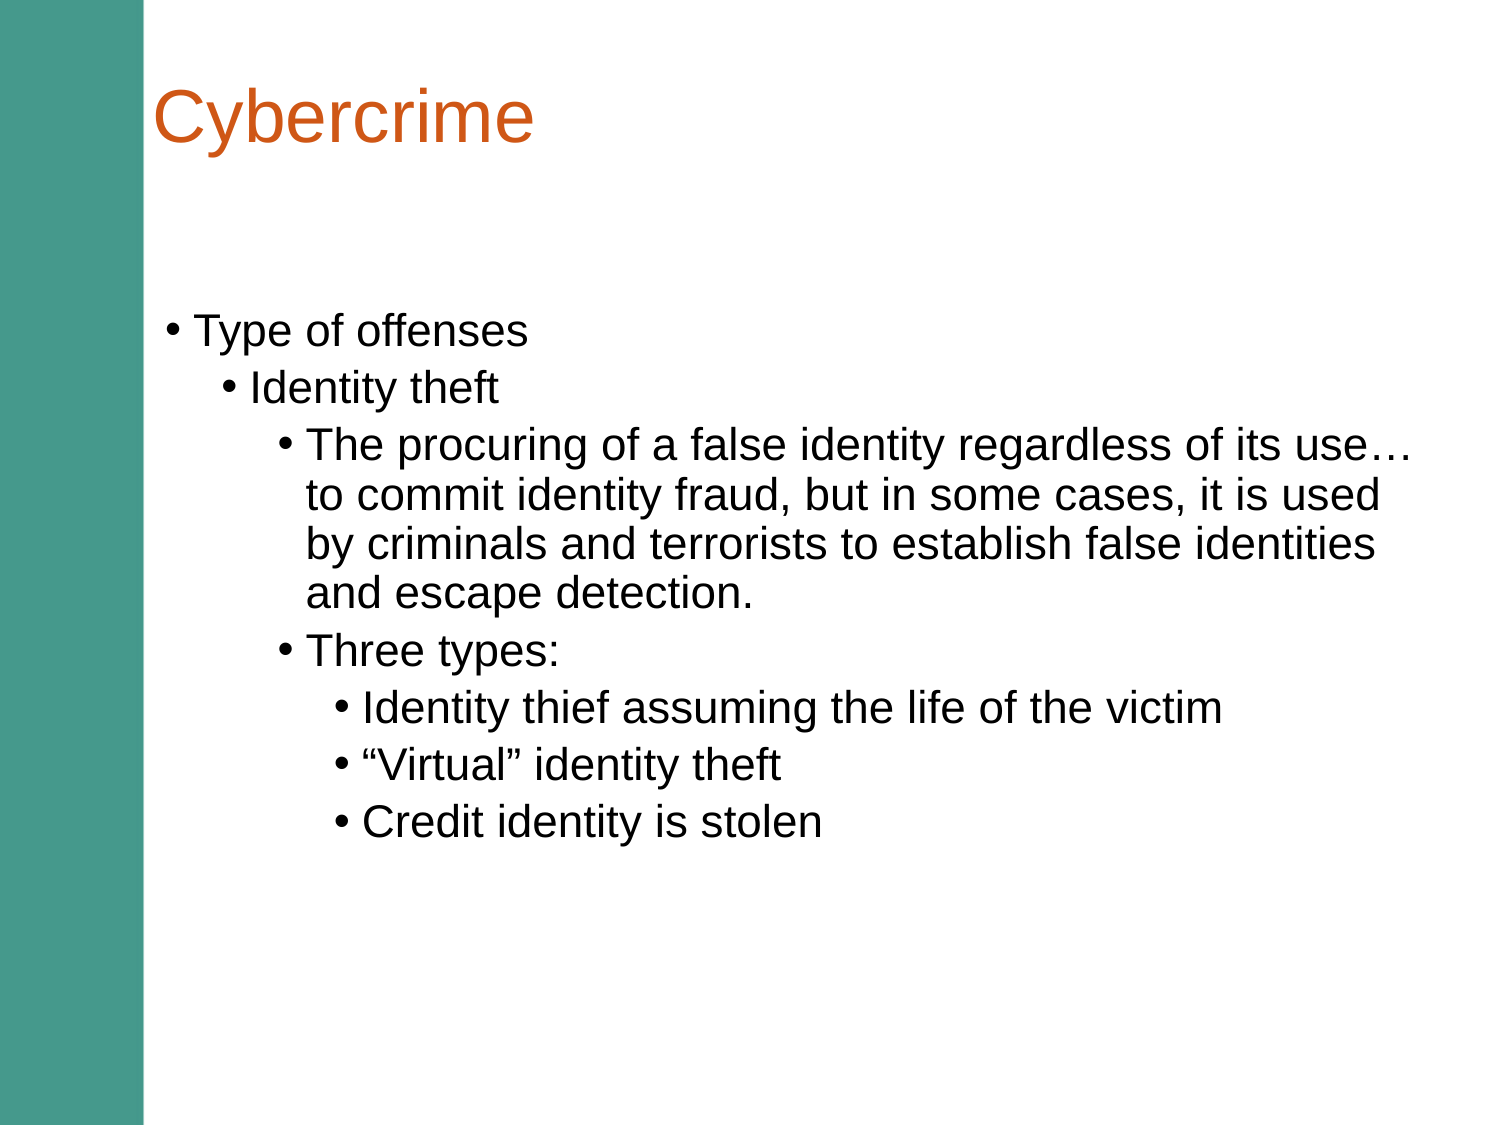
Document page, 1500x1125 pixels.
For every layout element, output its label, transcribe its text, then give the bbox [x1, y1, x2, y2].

picture [0, 0, 1500, 1125]
list Type of offenses Identity theft The procuring of a false identity regardless of its use…to commit identity fraud, but in some cases, it is used by criminals and terrorists to establish false identities and escape detection. Three types: Identity thief assuming the life of the victim “Virtual” identity theft Credit identity is stolen [150, 299, 1444, 1013]
title Cybercrime [137, 48, 1432, 188]
